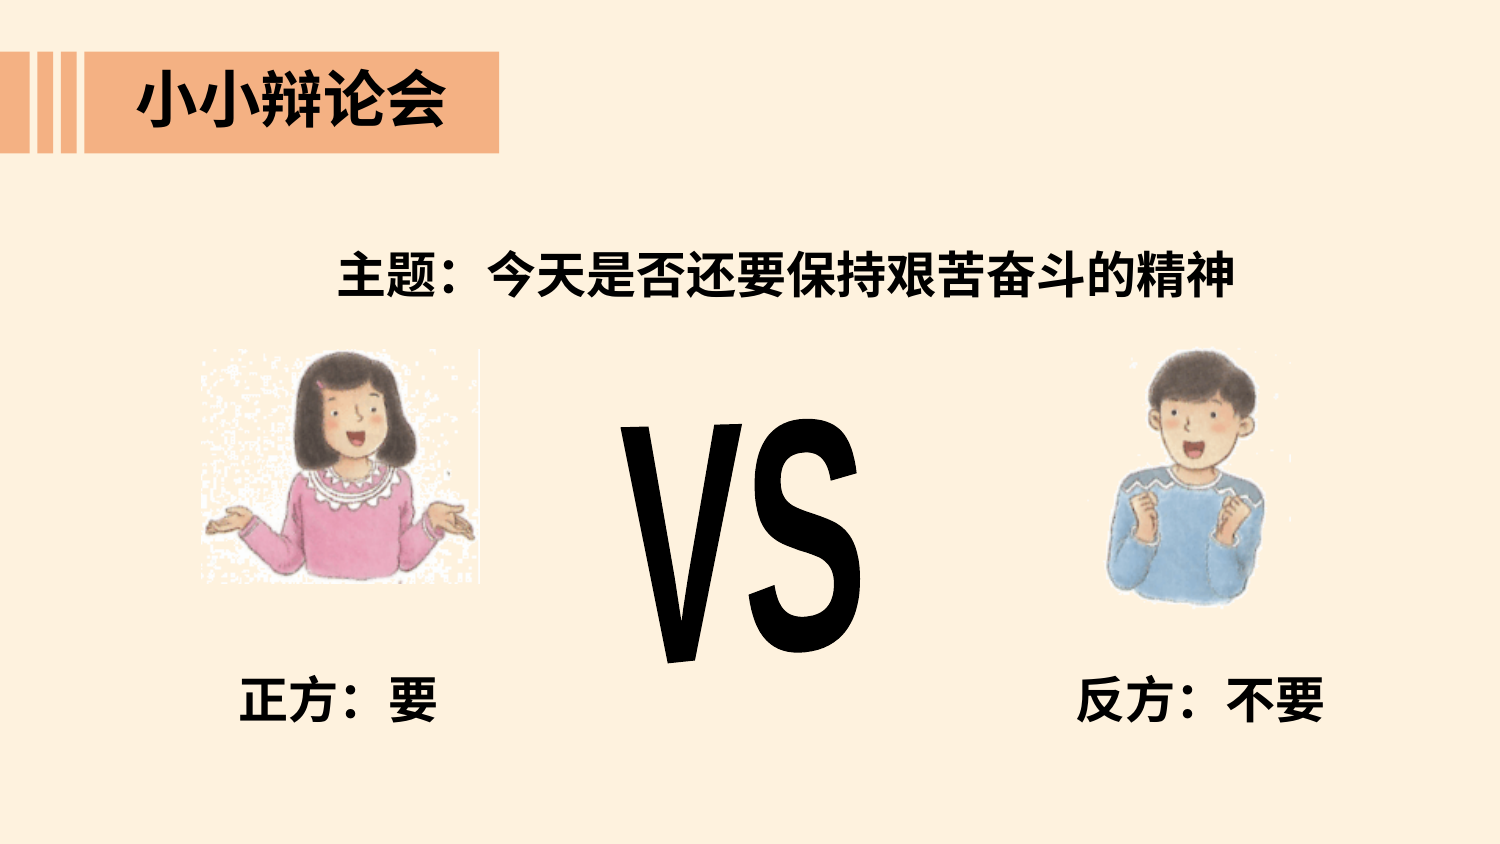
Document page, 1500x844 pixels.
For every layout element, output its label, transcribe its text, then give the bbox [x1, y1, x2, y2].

text_box 正方：要 [203, 662, 450, 734]
text_box 主题：今天是否还要保持艰苦奋斗的精神 [325, 238, 1249, 310]
text_box 反方：不要 [1040, 662, 1337, 734]
text_box 小小辩论会 [84, 51, 500, 154]
text_box [0, 51, 30, 154]
text_box [37, 51, 54, 154]
text_box [60, 51, 77, 154]
picture [0, 0, 1500, 844]
